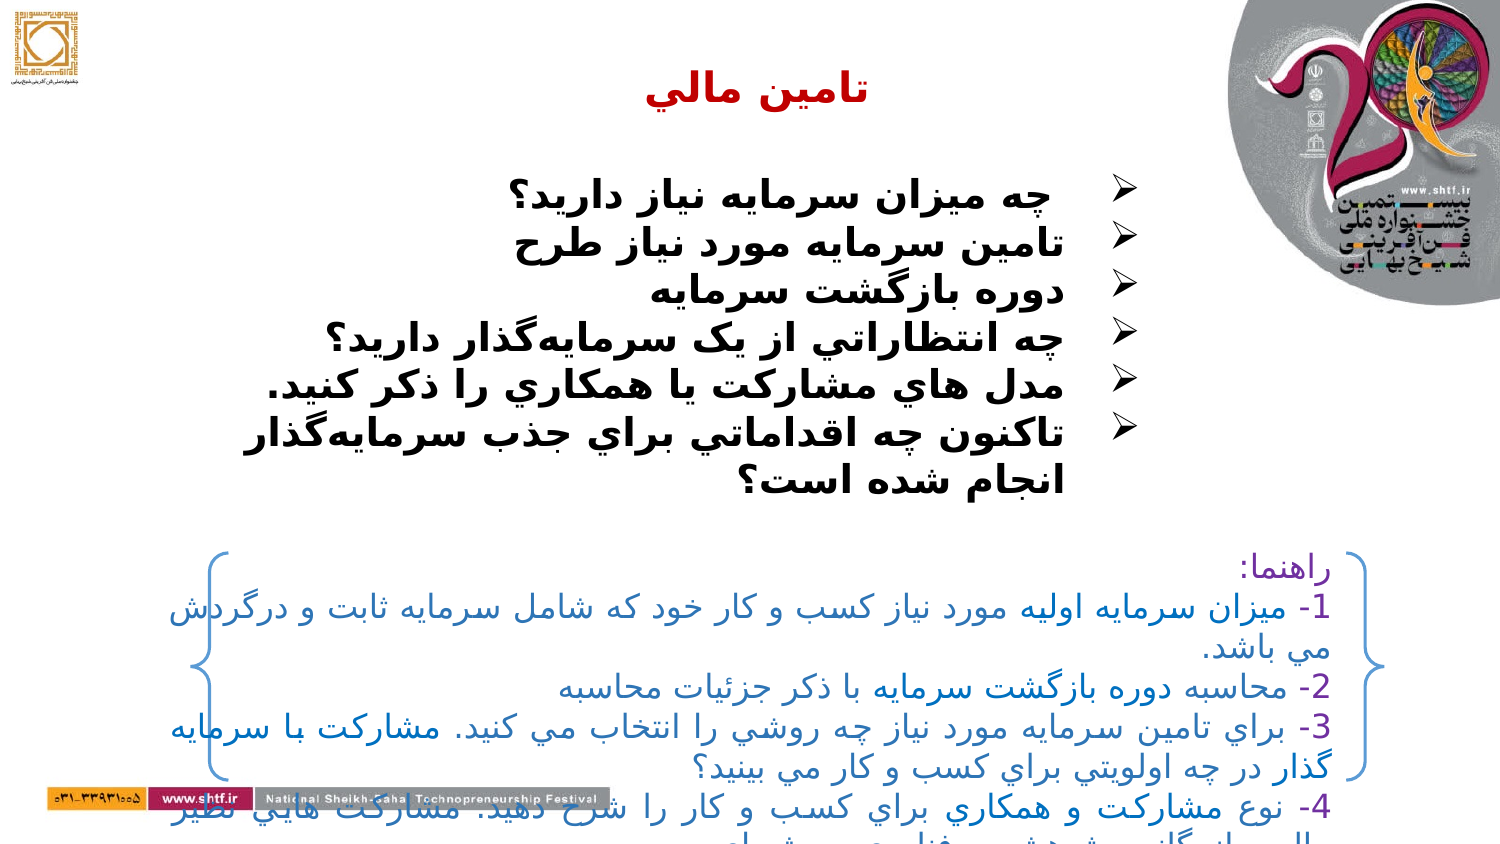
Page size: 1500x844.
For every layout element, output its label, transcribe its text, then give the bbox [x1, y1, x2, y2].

title تامين مالي [129, 25, 1371, 153]
text_box چه ميزان سرمايه نياز داريد؟ تامين سرمايه مورد نياز طرح دوره بازگشت سرمايه چه انتظاراتي از يک سرمايه‌گذار داريد؟ مدل هاي مشارکت يا همکاري را ذکر کنيد. تاکنون چه اقداماتي براي جذب سرمايه‌گذار انجام شده است؟ [153, 161, 1156, 537]
text_box راهنما: 1- ميزان سرمايه اوليه مورد نياز کسب و کار خود که شامل سرمايه ثابت و درگردش مي باشد. 2- محاسبه دوره بازگشت سرمايه با ذکر جزئيات محاسبه 3- براي تامين سرمايه مورد نياز چه روشي را انتخاب مي کنيد. مشارکت با سرمايه گذار در چه اولويتي براي کسب و کار مي بينيد؟ 4- نوع مشارکت و همکاري براي کسب و کار را شرح دهيد. مشارکت هايي نظير مالي، بازرگاني، پژوهشي و فناوري، پروژه اي و . . . 5- اگر قبلا تجربه مذاکره با سرمايه گذار داشتيد يا اقداماتي دراين خصوص داشتيد، را بيان کنيد [153, 537, 1347, 844]
text_box [1347, 551, 1385, 782]
picture [0, 0, 1500, 844]
